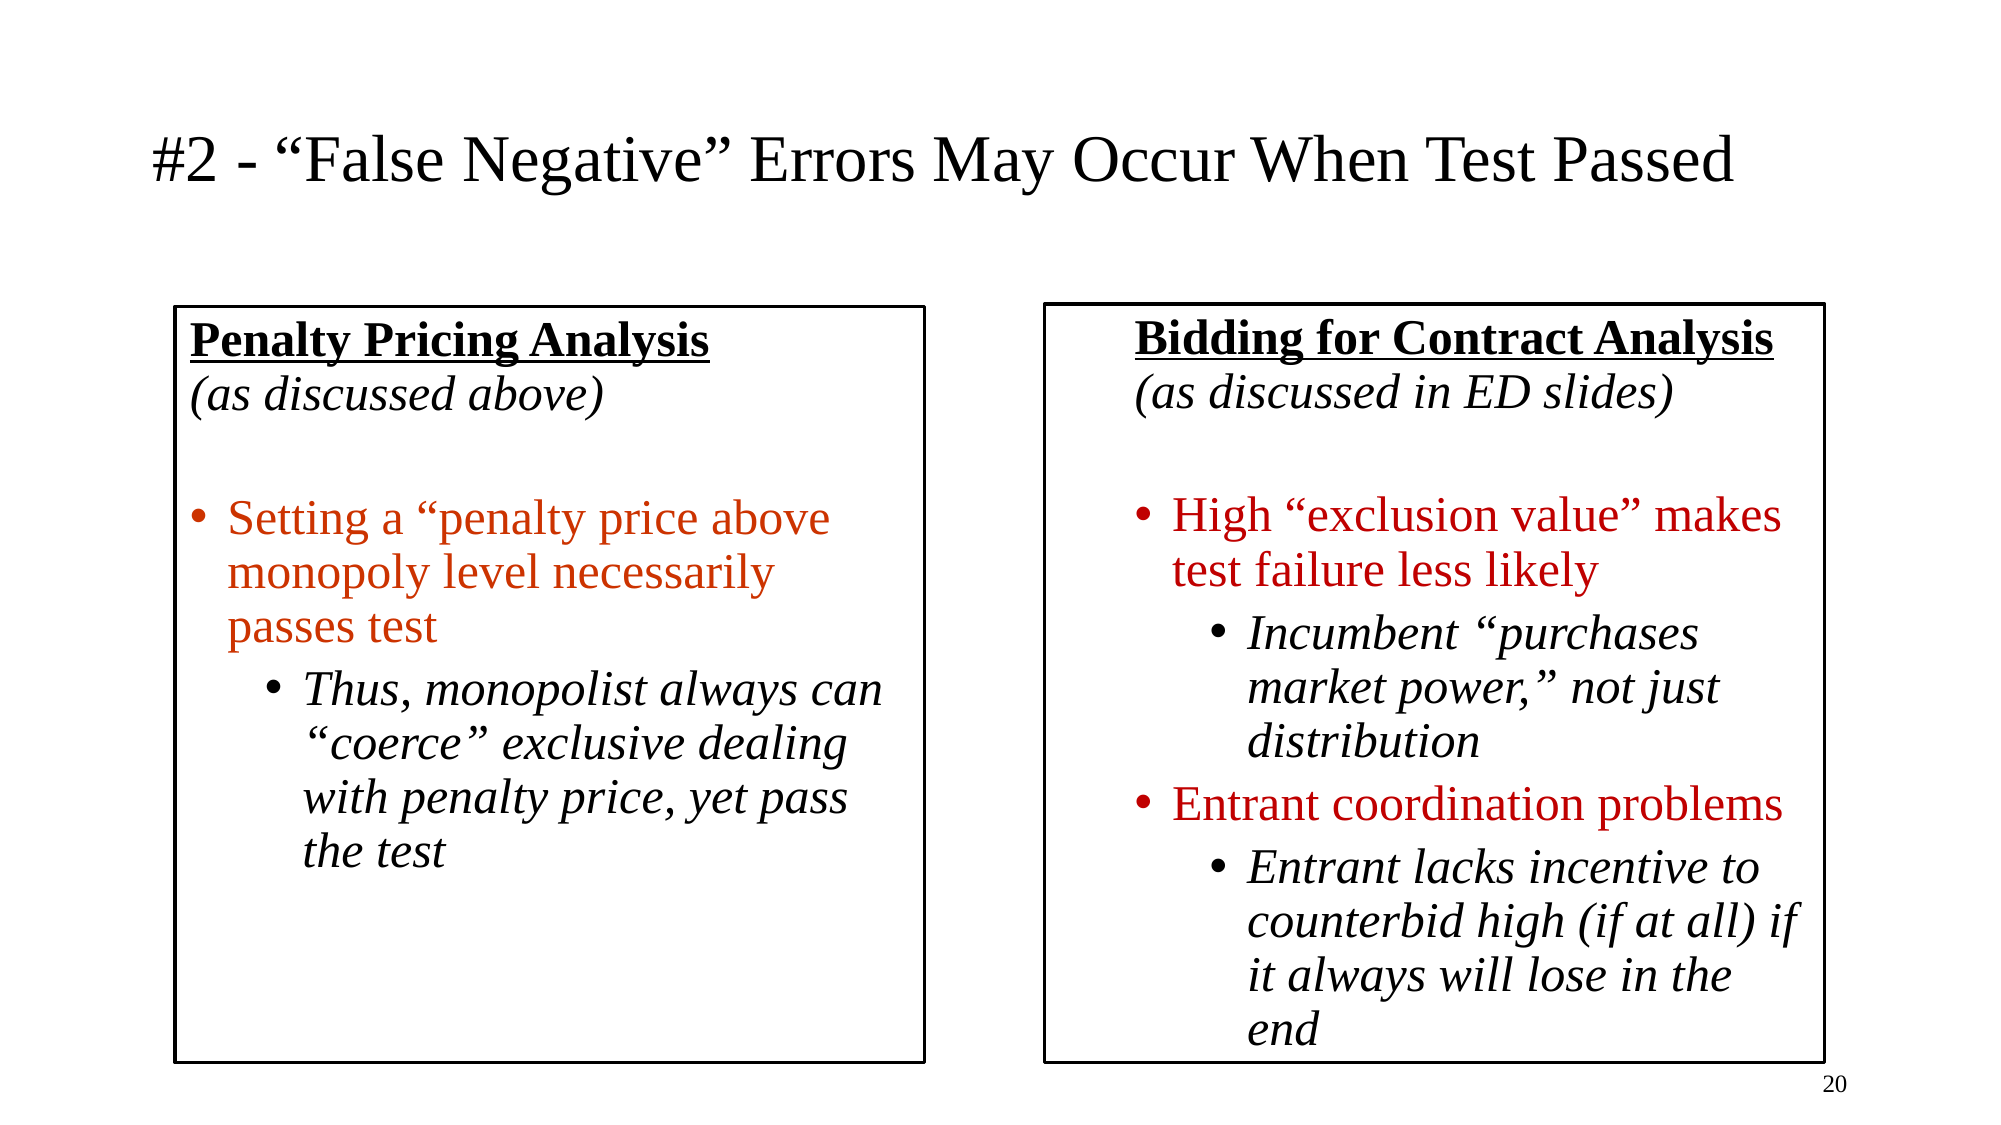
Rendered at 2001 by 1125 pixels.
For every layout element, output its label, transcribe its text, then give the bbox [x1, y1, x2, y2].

list Penalty Pricing Analysis (as discussed above) Setting a “penalty price above monopoly level necessarily passes test Thus, monopolist always can “coerce” exclusive dealing with penalty price, yet pass the test [174, 306, 925, 1063]
title #2 - “False Negative” Errors May Occur When Test Passed [137, 51, 1863, 269]
list Bidding for Contract Analysis (as discussed in ED slides) High “exclusion value” makes test failure less likely Incumbent “purchases market power,” not just distribution Entrant coordination problems Entrant lacks incentive to counterbid high (if at all) if it always will lose in the end [1044, 303, 1825, 1063]
slide_number 20 [1412, 1052, 1863, 1113]
